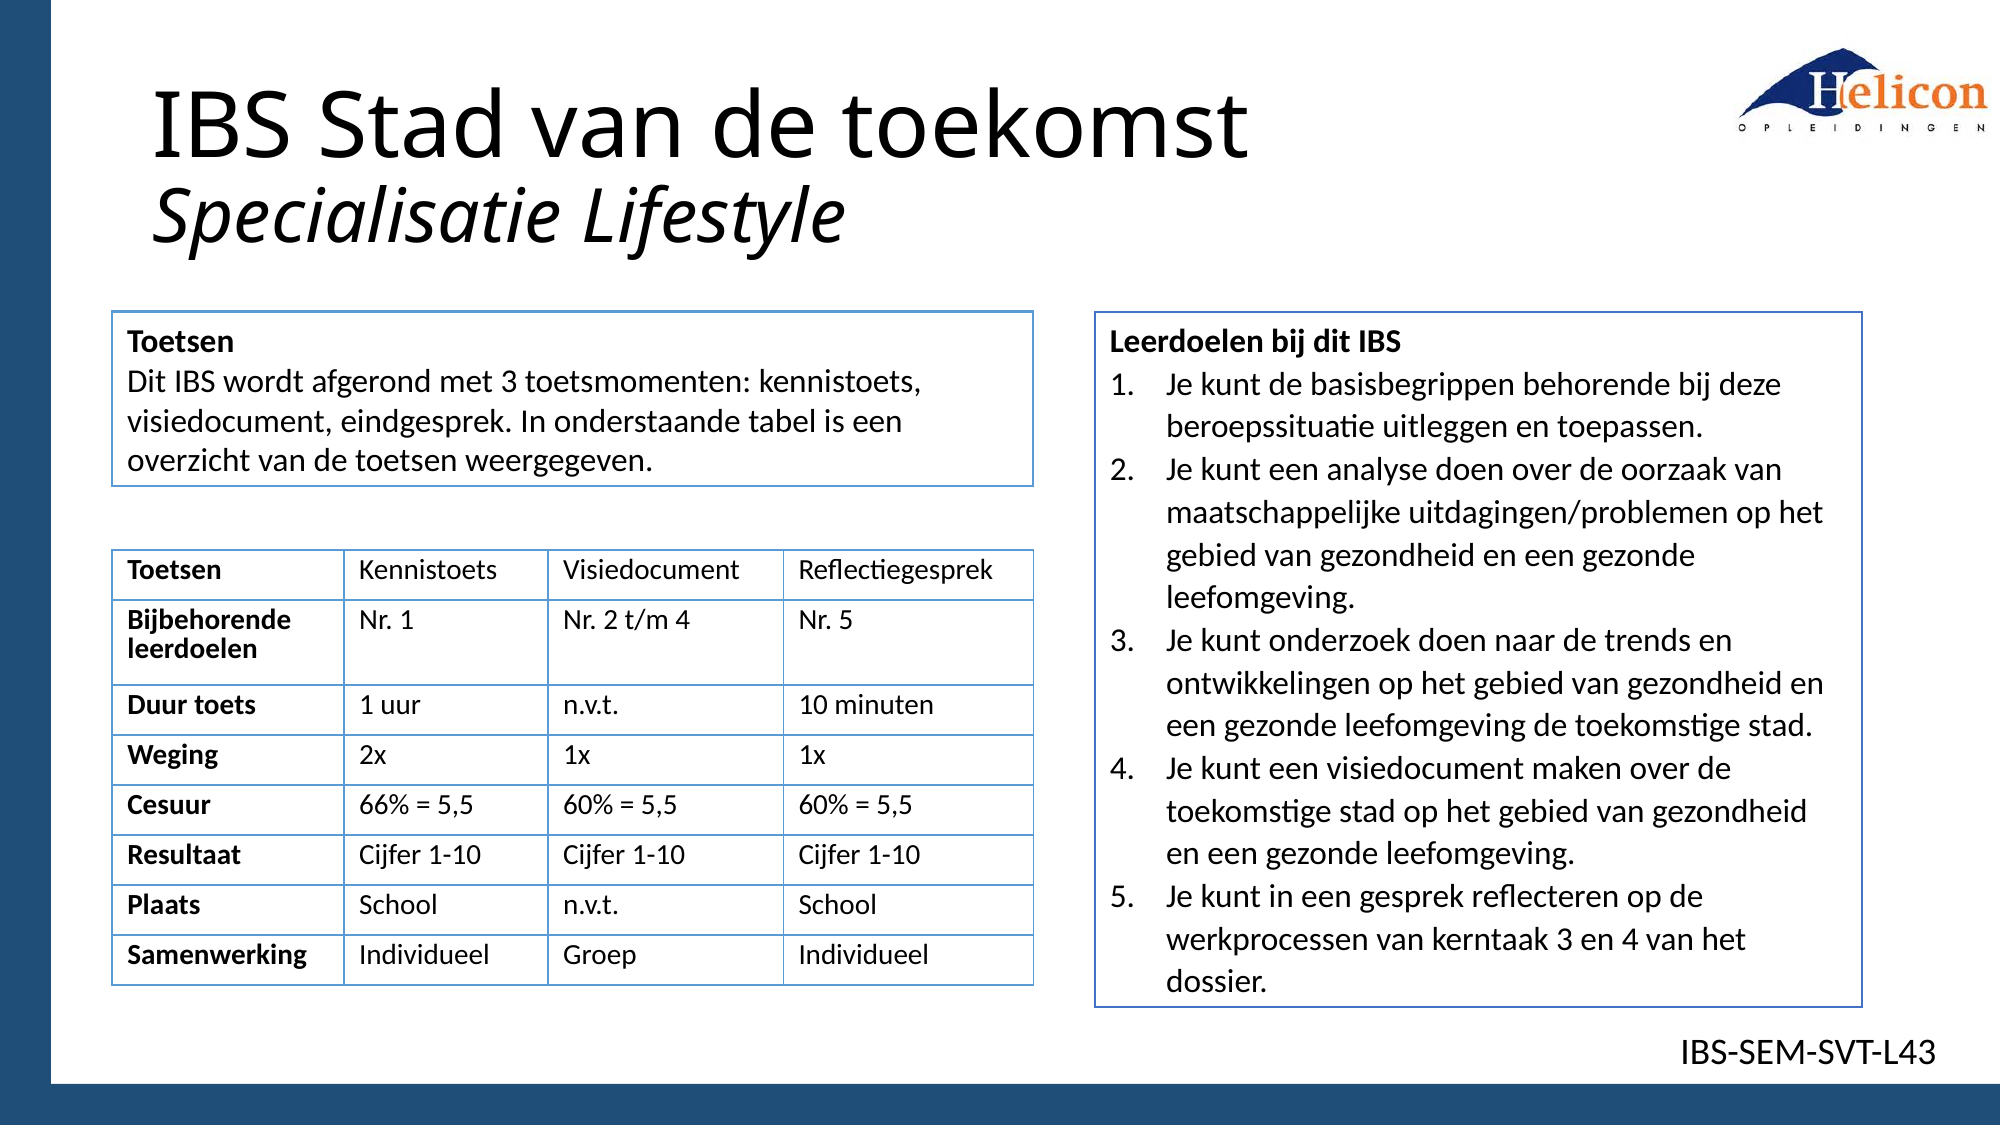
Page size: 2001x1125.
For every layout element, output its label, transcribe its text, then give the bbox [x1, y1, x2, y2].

table_cell Cesuur [113, 786, 343, 834]
table_cell Nr. 1 [345, 601, 547, 684]
table_cell School [345, 886, 547, 934]
text_box Toetsen Dit IBS wordt afgerond met 3 toetsmomenten: kennistoets, visiedocument, eindgesprek. In onderstaande tabel is een overzicht van de toetsen weergegeven. [111, 310, 1034, 487]
table_header Visiedocument [549, 551, 783, 599]
table_header Toetsen [113, 551, 343, 599]
table_cell Plaats [113, 886, 343, 934]
table_cell 60% = 5,5 [549, 786, 783, 834]
table_header Kennistoets [345, 551, 547, 599]
text_box Leerdoelen bij dit IBS Je kunt de basisbegrippen behorende bij deze beroepssituatie uitleggen en toepassen. Je kunt een analyse doen over de oorzaak van maatschappelijke uitdagingen/problemen op het gebied van gezondheid en een gezonde leefomgeving. Je kunt onderzoek doen naar de trends en ontwikkelingen op het gebied van gezondheid en een gezonde leefomgeving de toekomstige stad. Je kunt een visiedocument maken over de toekomstige stad op het gebied van gezondheid en een gezonde leefomgeving. Je kunt in een gesprek reflecteren op de werkprocessen van kerntaak 3 en 4 van het dossier. [1094, 311, 1863, 1008]
text_box [50, 1083, 2000, 1125]
table_cell Bijbehorende leerdoelen [113, 601, 343, 684]
table_cell Nr. 2 t/m 4 [549, 601, 783, 684]
table_cell Individueel [784, 936, 1033, 984]
table_cell 10 minuten [784, 686, 1033, 734]
table_cell 1x [784, 736, 1033, 784]
table_cell 2x [345, 736, 547, 784]
table_cell Cijfer 1-10 [784, 836, 1033, 884]
table_cell 60% = 5,5 [784, 786, 1033, 834]
table_cell Groep [549, 936, 783, 984]
table_header Reflectiegesprek [784, 551, 1033, 599]
table_cell Nr. 5 [784, 601, 1033, 684]
title IBS Stad van de toekomst Specialisatie Lifestyle [137, 59, 1863, 278]
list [1733, 19, 1992, 154]
table_cell Cijfer 1-10 [345, 836, 547, 884]
text_box IBS-SEM-SVT-L43 [1665, 1019, 1952, 1080]
table_cell School [784, 886, 1033, 934]
table_cell Duur toets [113, 686, 343, 734]
text_box [0, 0, 52, 1125]
table_cell Individueel [345, 936, 547, 984]
table_cell Samenwerking [113, 936, 343, 984]
table_cell Cijfer 1-10 [549, 836, 783, 884]
table_cell 1 uur [345, 686, 547, 734]
text_box [350, 278, 1650, 316]
table_cell n.v.t. [549, 686, 783, 734]
table_cell 1x [549, 736, 783, 784]
table_cell 66% = 5,5 [345, 786, 547, 834]
table_cell Weging [113, 736, 343, 784]
table_cell n.v.t. [549, 886, 783, 934]
table_cell Resultaat [113, 836, 343, 884]
